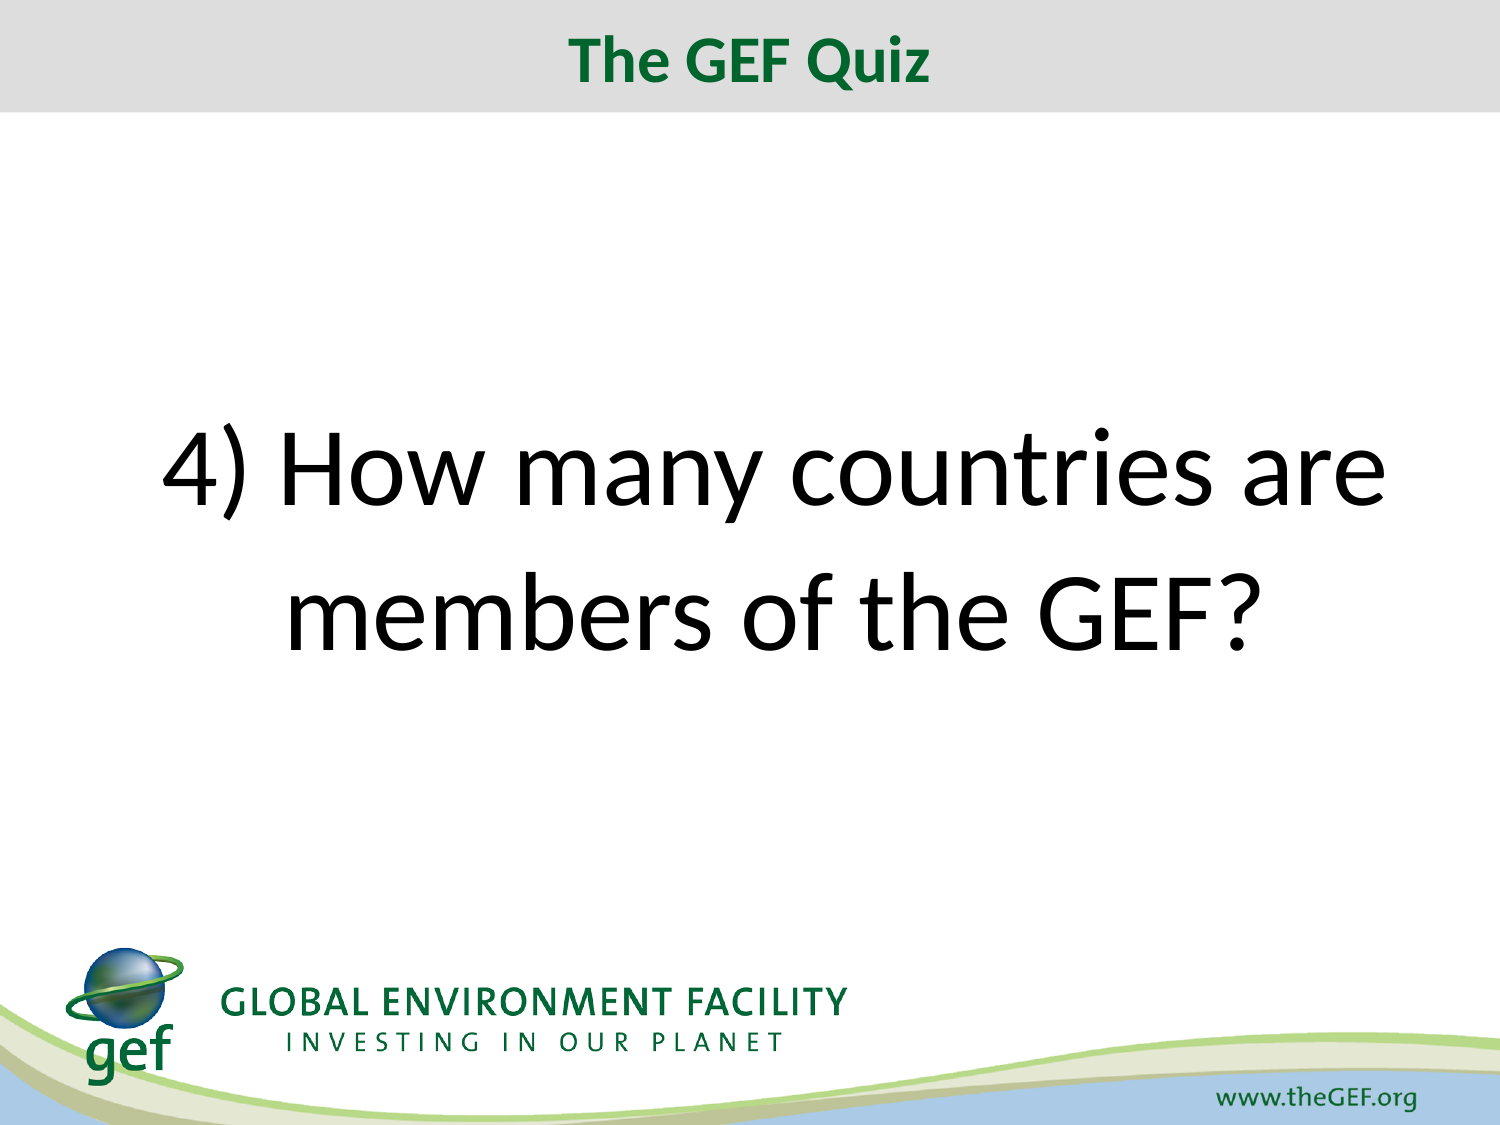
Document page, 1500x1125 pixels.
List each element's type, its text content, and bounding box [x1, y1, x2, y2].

picture [0, 920, 1500, 1125]
title 4) How many countries are members of the GEF? [100, 361, 1451, 882]
text_box The GEF Quiz [0, 0, 1500, 113]
